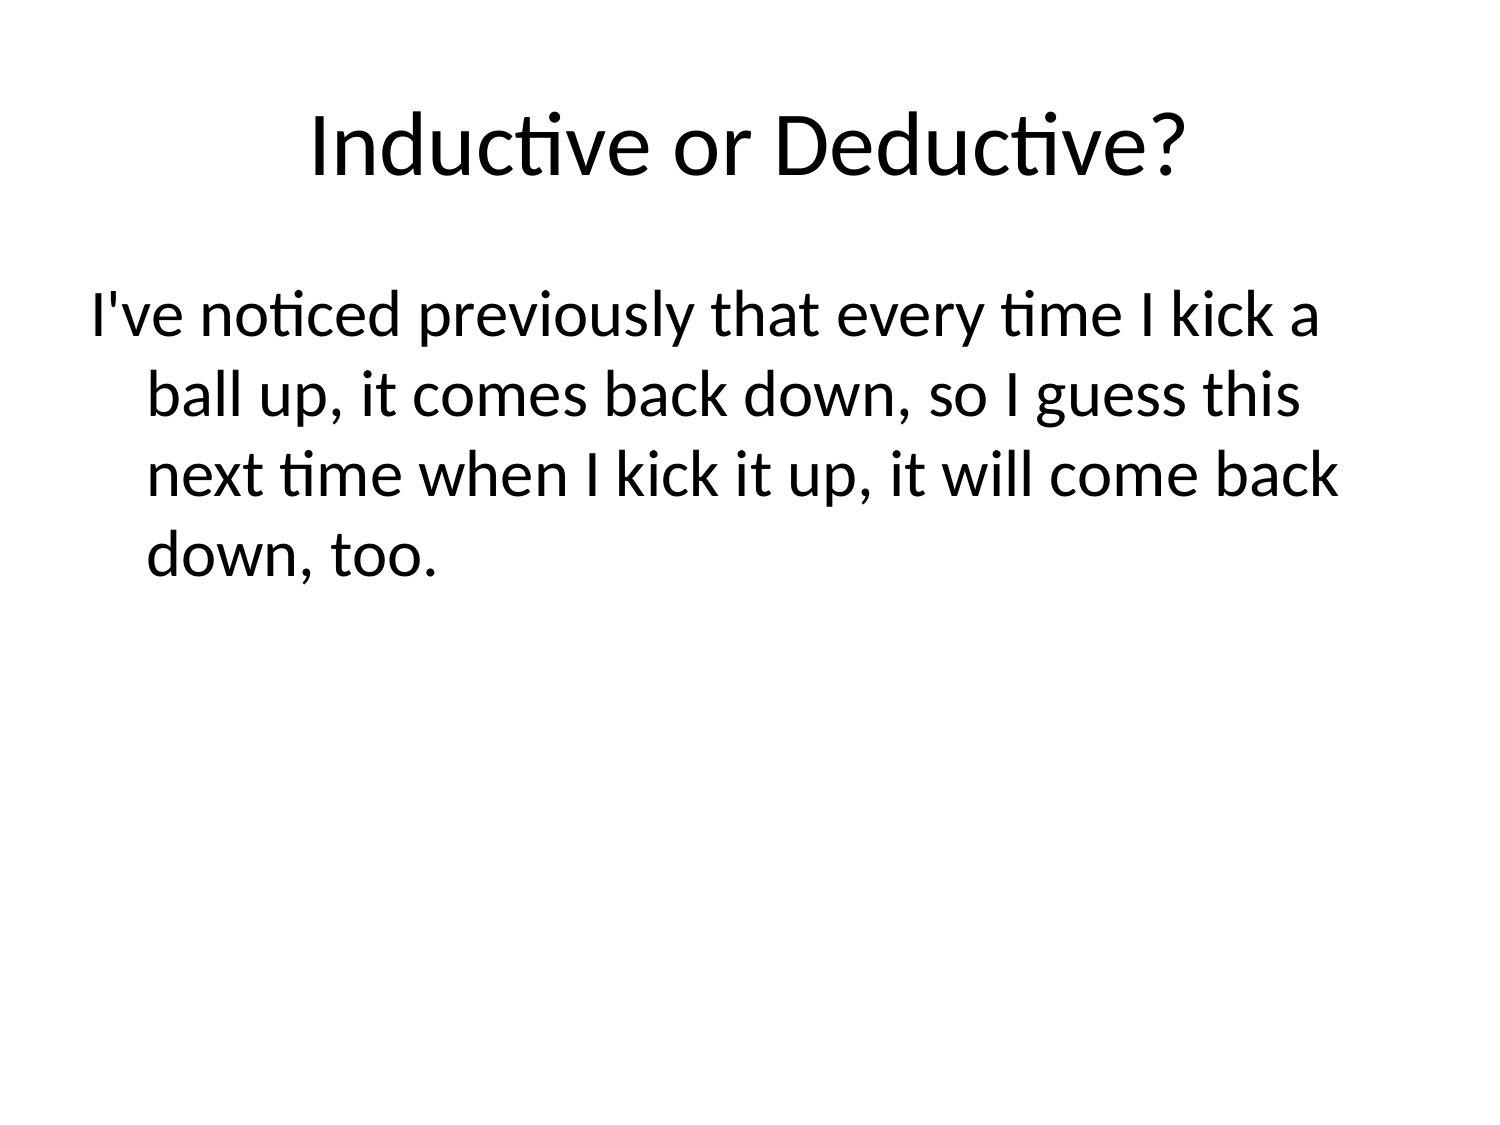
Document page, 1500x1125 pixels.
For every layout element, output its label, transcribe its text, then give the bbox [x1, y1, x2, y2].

title Inductive or Deductive? [75, 45, 1425, 233]
list I've noticed previously that every time I kick a ball up, it comes back down, so I guess this next time when I kick it up, it will come back down, too. [75, 262, 1425, 1005]
